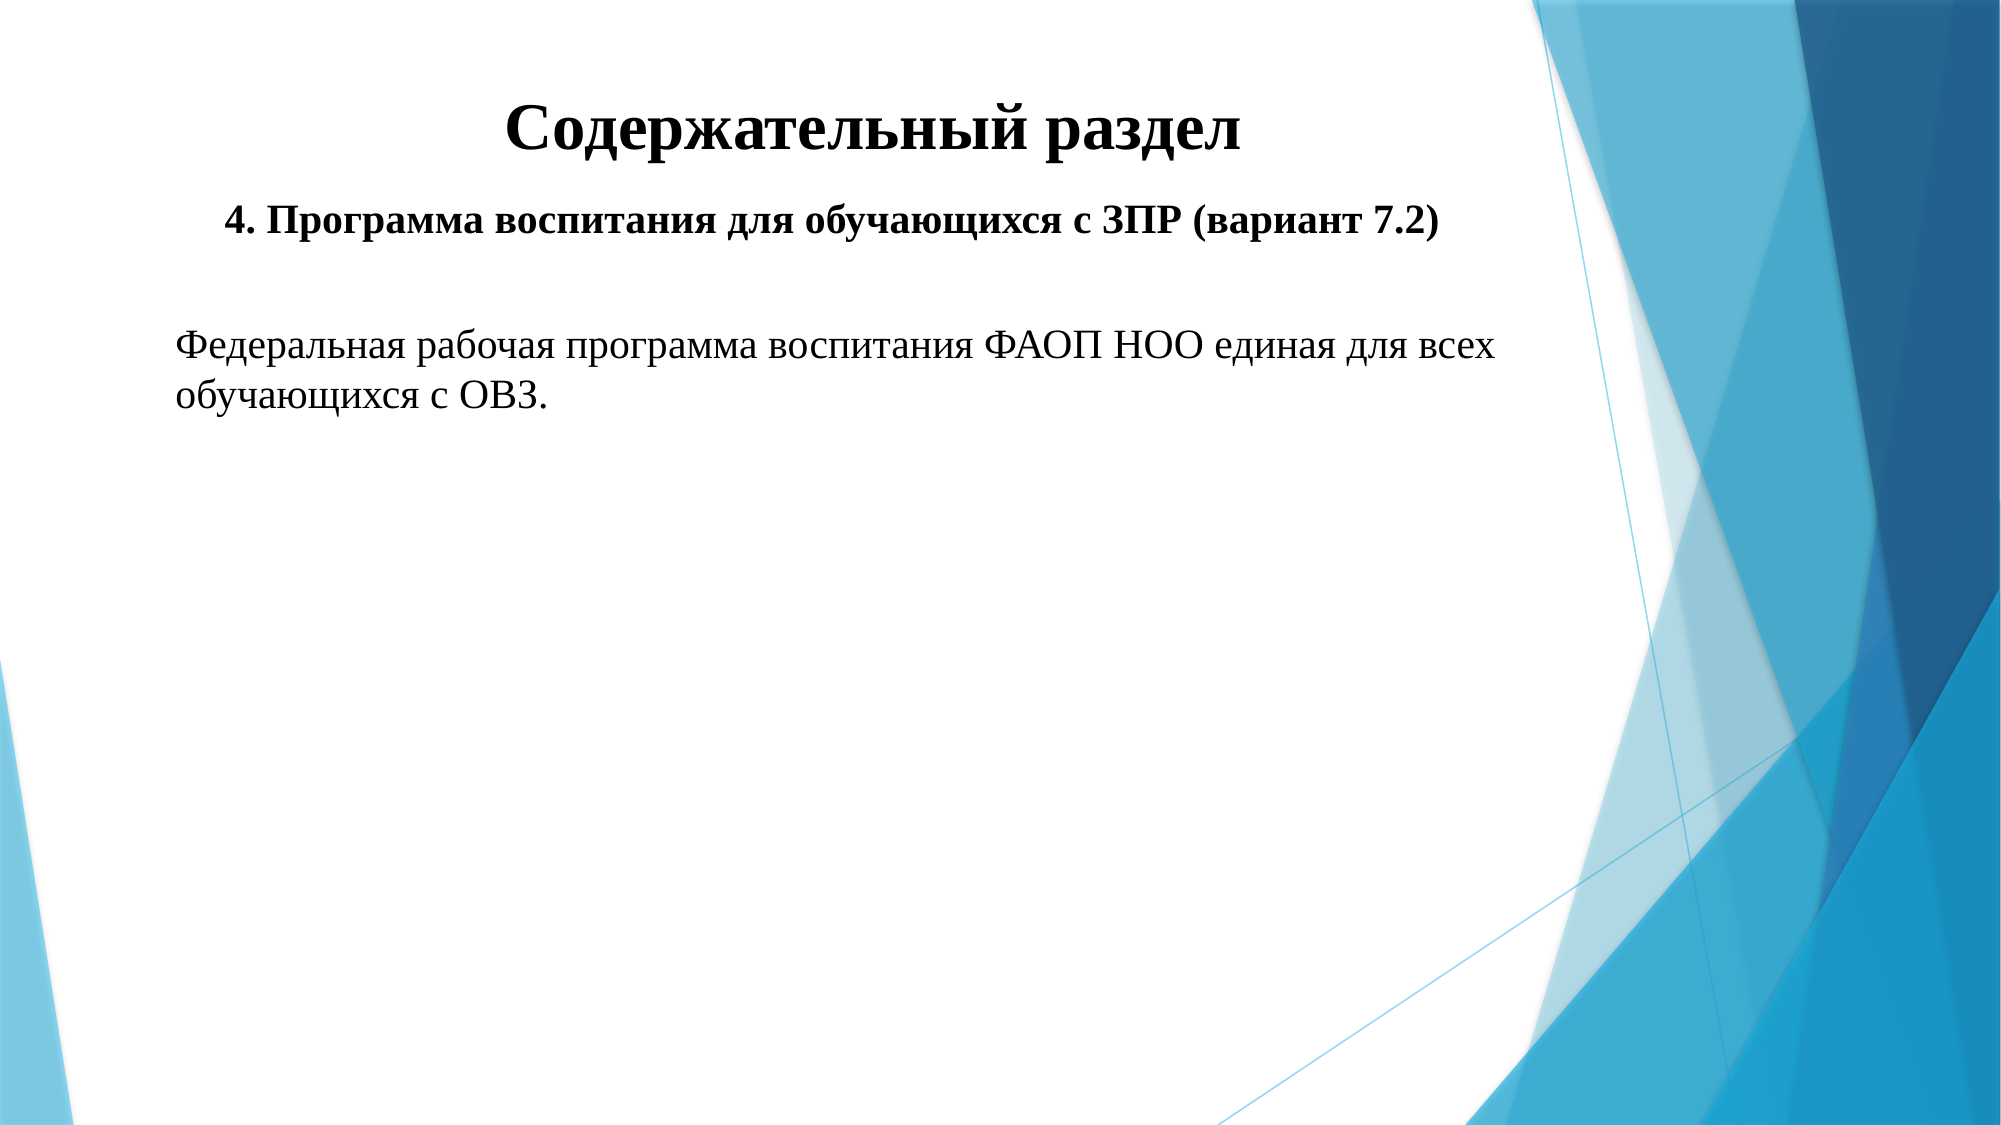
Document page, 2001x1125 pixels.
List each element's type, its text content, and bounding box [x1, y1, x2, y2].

title Содержательный раздел [168, 75, 1580, 184]
list 4. Программа воспитания для обучающихся с ЗПР (вариант 7.2) Федеральная рабочая программа воспитания ФАОП НОО единая для всех обучающихся с ОВЗ. [85, 184, 1580, 1073]
